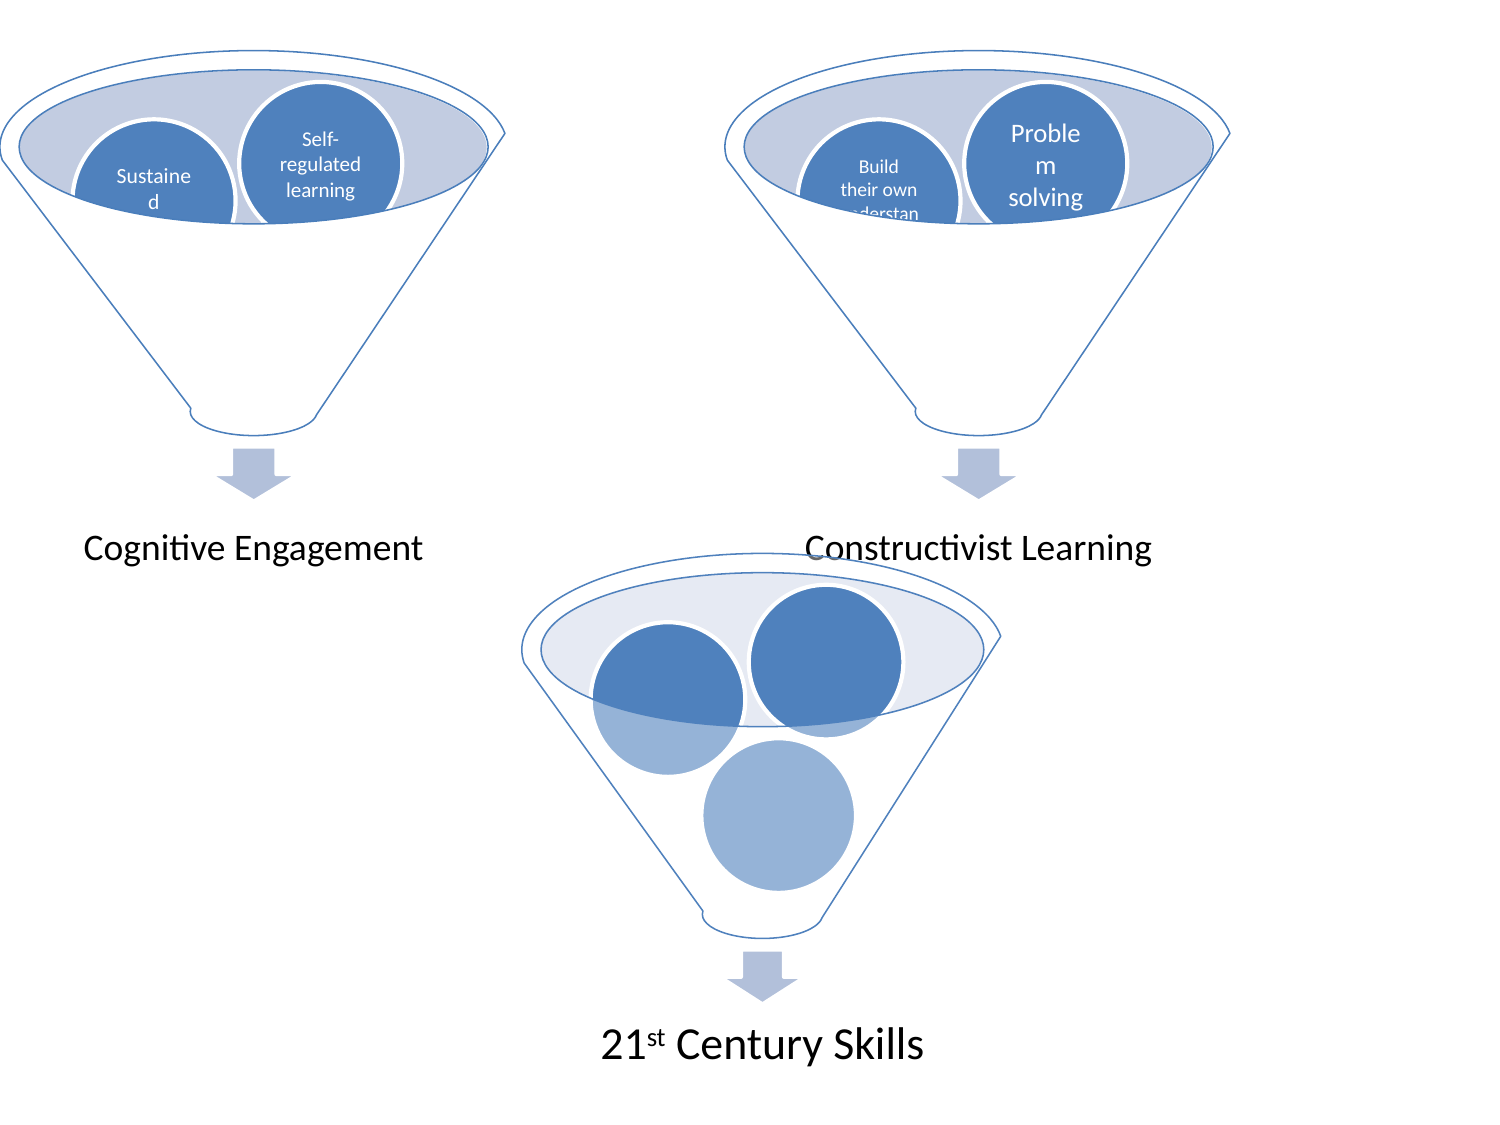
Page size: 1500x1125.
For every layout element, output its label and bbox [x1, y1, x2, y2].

text_box [0, 49, 723, 601]
text_box [724, 49, 1451, 601]
text_box [399, 549, 1126, 1101]
